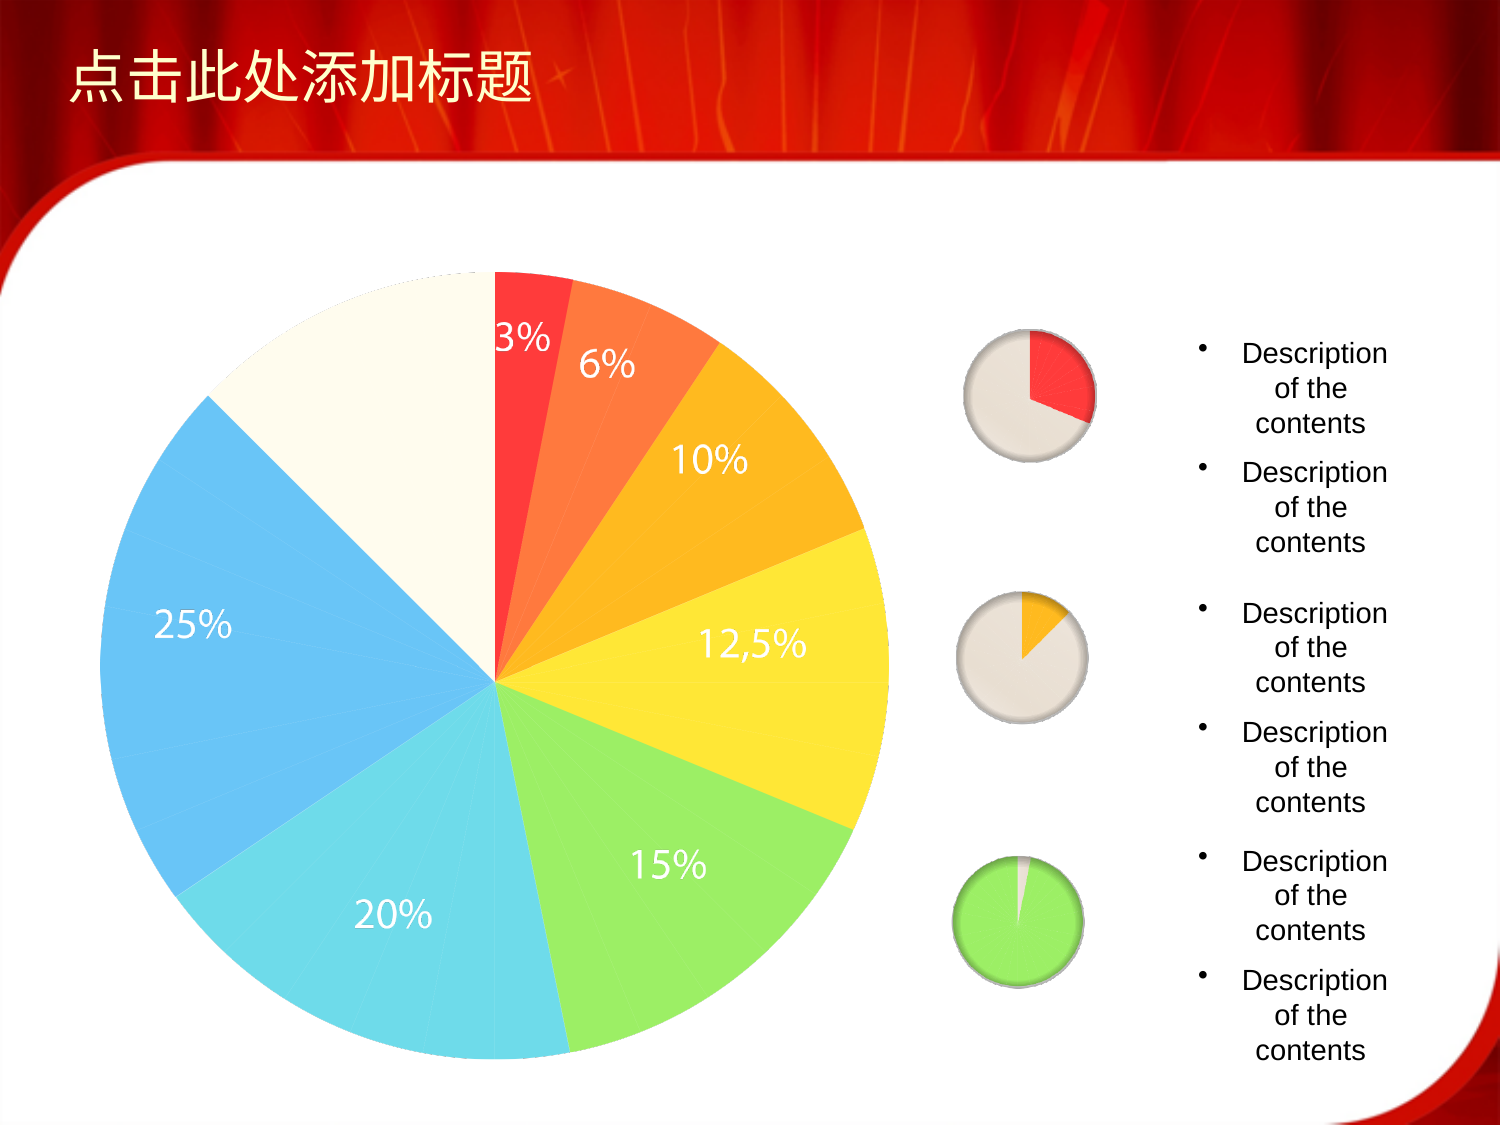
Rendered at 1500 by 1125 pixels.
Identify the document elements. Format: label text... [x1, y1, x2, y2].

text_box Description of the contents Description of the contents [1175, 586, 1412, 826]
text_box 点击此处添加标题 [53, 33, 845, 118]
picture [0, 0, 1500, 1125]
text_box Description of the contents Description of the contents [1175, 834, 1412, 1074]
text_box Description of the contents Description of the contents [1175, 326, 1412, 566]
